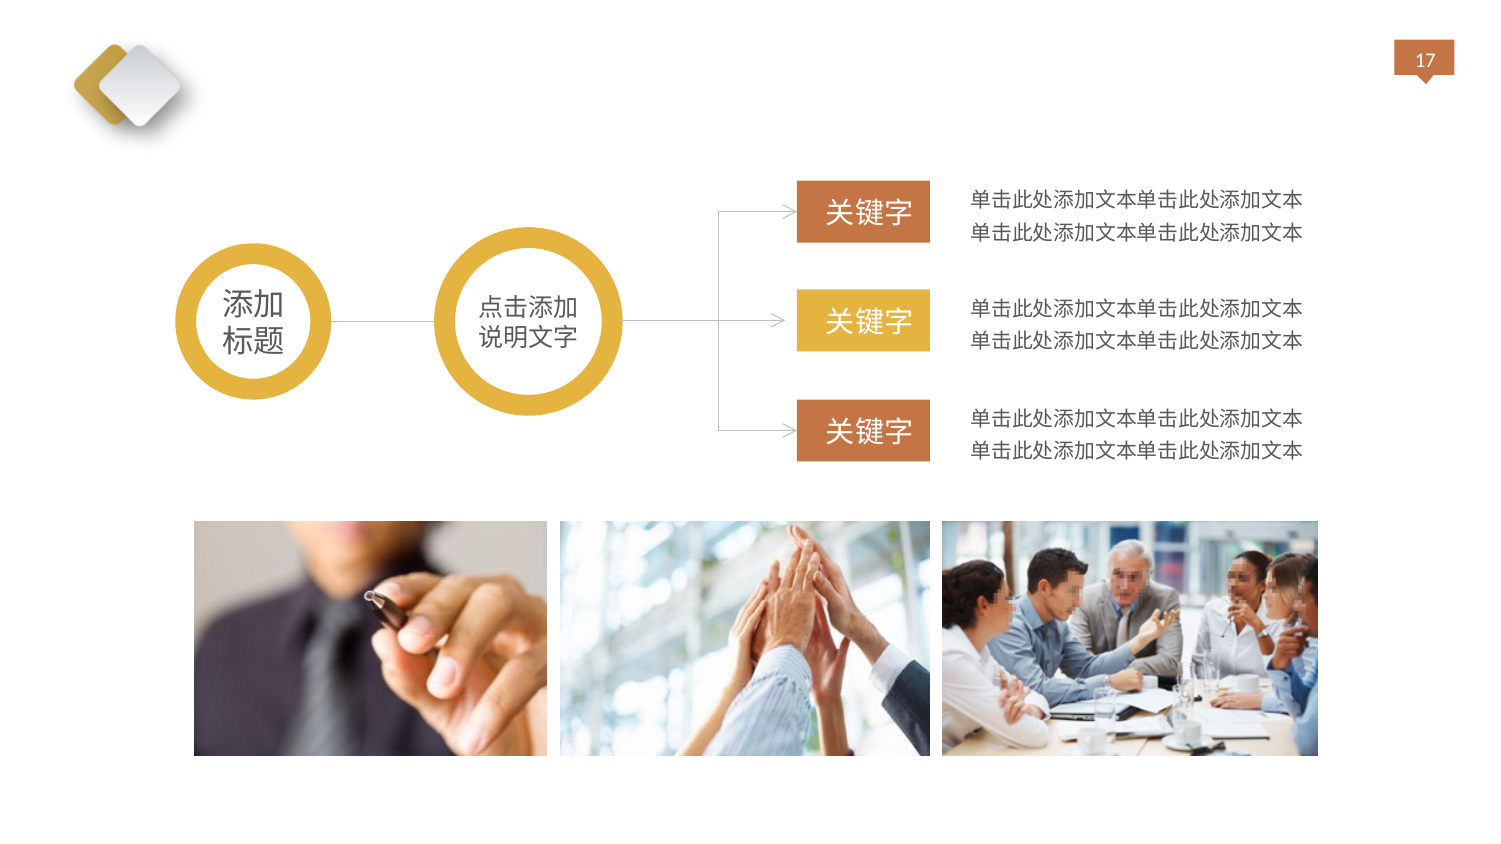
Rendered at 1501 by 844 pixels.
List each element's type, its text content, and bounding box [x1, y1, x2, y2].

text_box 添加标题 [185, 253, 321, 390]
picture [942, 521, 1318, 756]
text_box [620, 212, 786, 432]
text_box 点击添加说明文字 [444, 237, 613, 406]
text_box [796, 399, 937, 462]
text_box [796, 289, 937, 352]
picture [194, 521, 547, 756]
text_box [796, 180, 937, 243]
text_box 单击此处添加文本单击此处添加文本 单击此处添加文本单击此处添加文本 [959, 173, 1371, 250]
picture [89, 35, 190, 136]
text_box 单击此处添加文本单击此处添加文本 单击此处添加文本单击此处添加文本 [959, 282, 1371, 359]
picture [560, 521, 930, 756]
text_box 单击此处添加文本单击此处添加文本 单击此处添加文本单击此处添加文本 [959, 392, 1371, 469]
